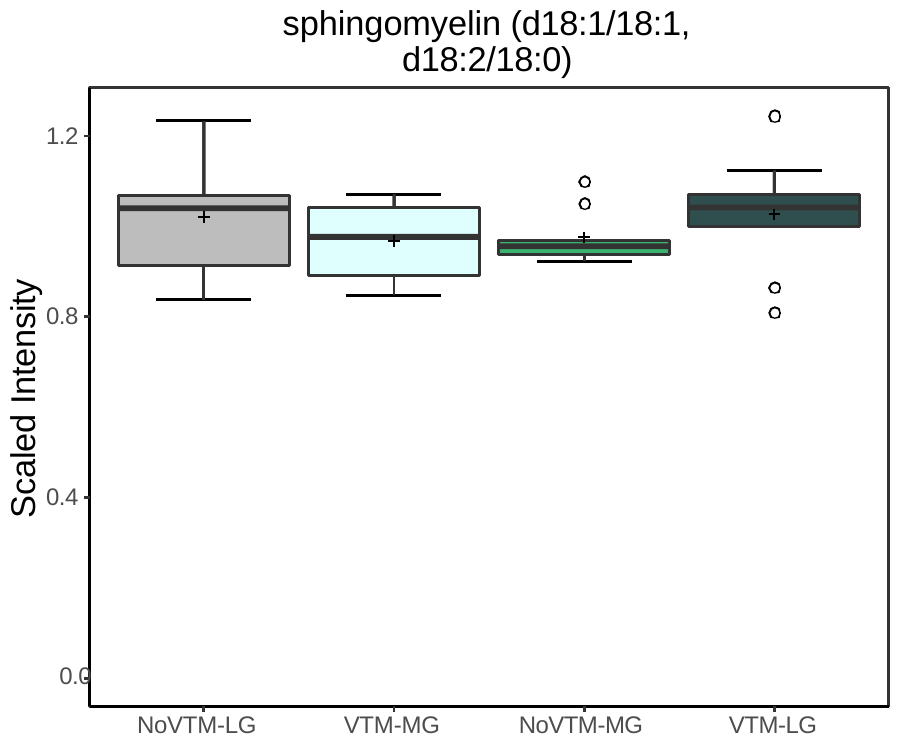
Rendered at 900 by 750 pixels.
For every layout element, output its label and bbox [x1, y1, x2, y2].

slide_number [134, 713, 288, 750]
text_box [1, 274, 82, 521]
text_box [44, 118, 82, 149]
title [130, 0, 770, 86]
text_box [83, 86, 891, 738]
footer [57, 661, 95, 750]
